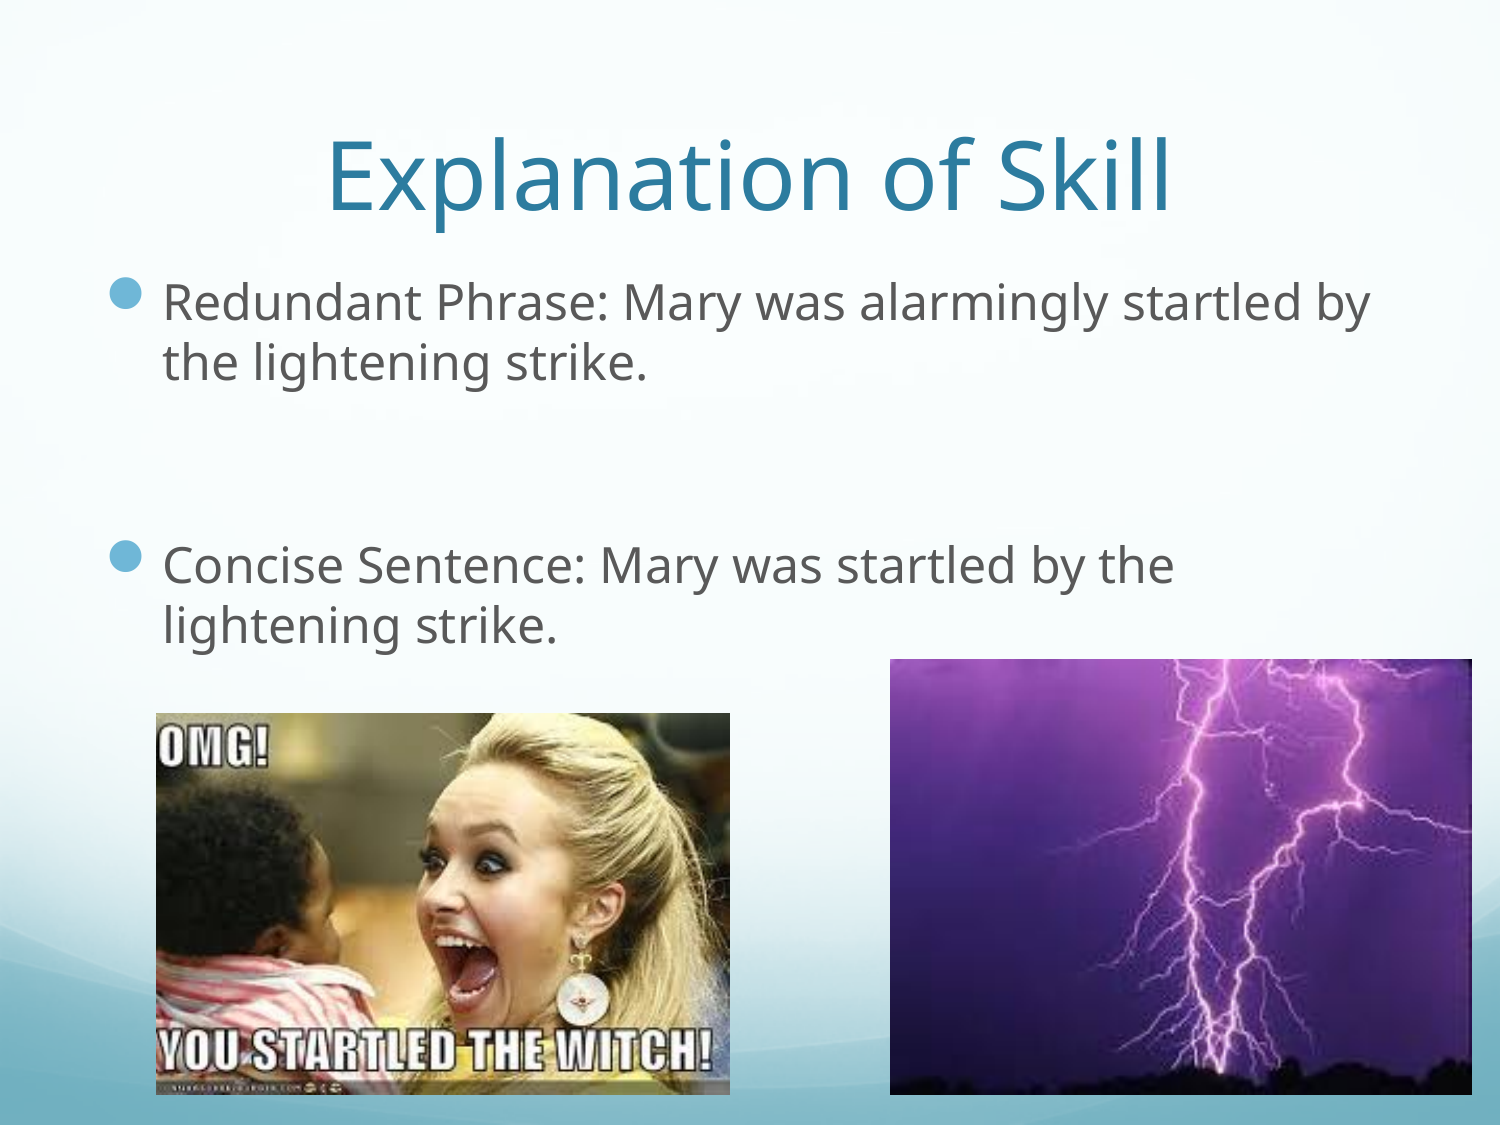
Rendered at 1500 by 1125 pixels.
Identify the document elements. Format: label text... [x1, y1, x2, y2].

title Explanation of Skill [90, 17, 1410, 237]
list Redundant Phrase: Mary was alarmingly startled by the lightening strike. Concise Sentence: Mary was startled by the lightening strike. [90, 262, 1410, 975]
picture [890, 658, 1473, 1095]
picture [156, 712, 731, 1095]
